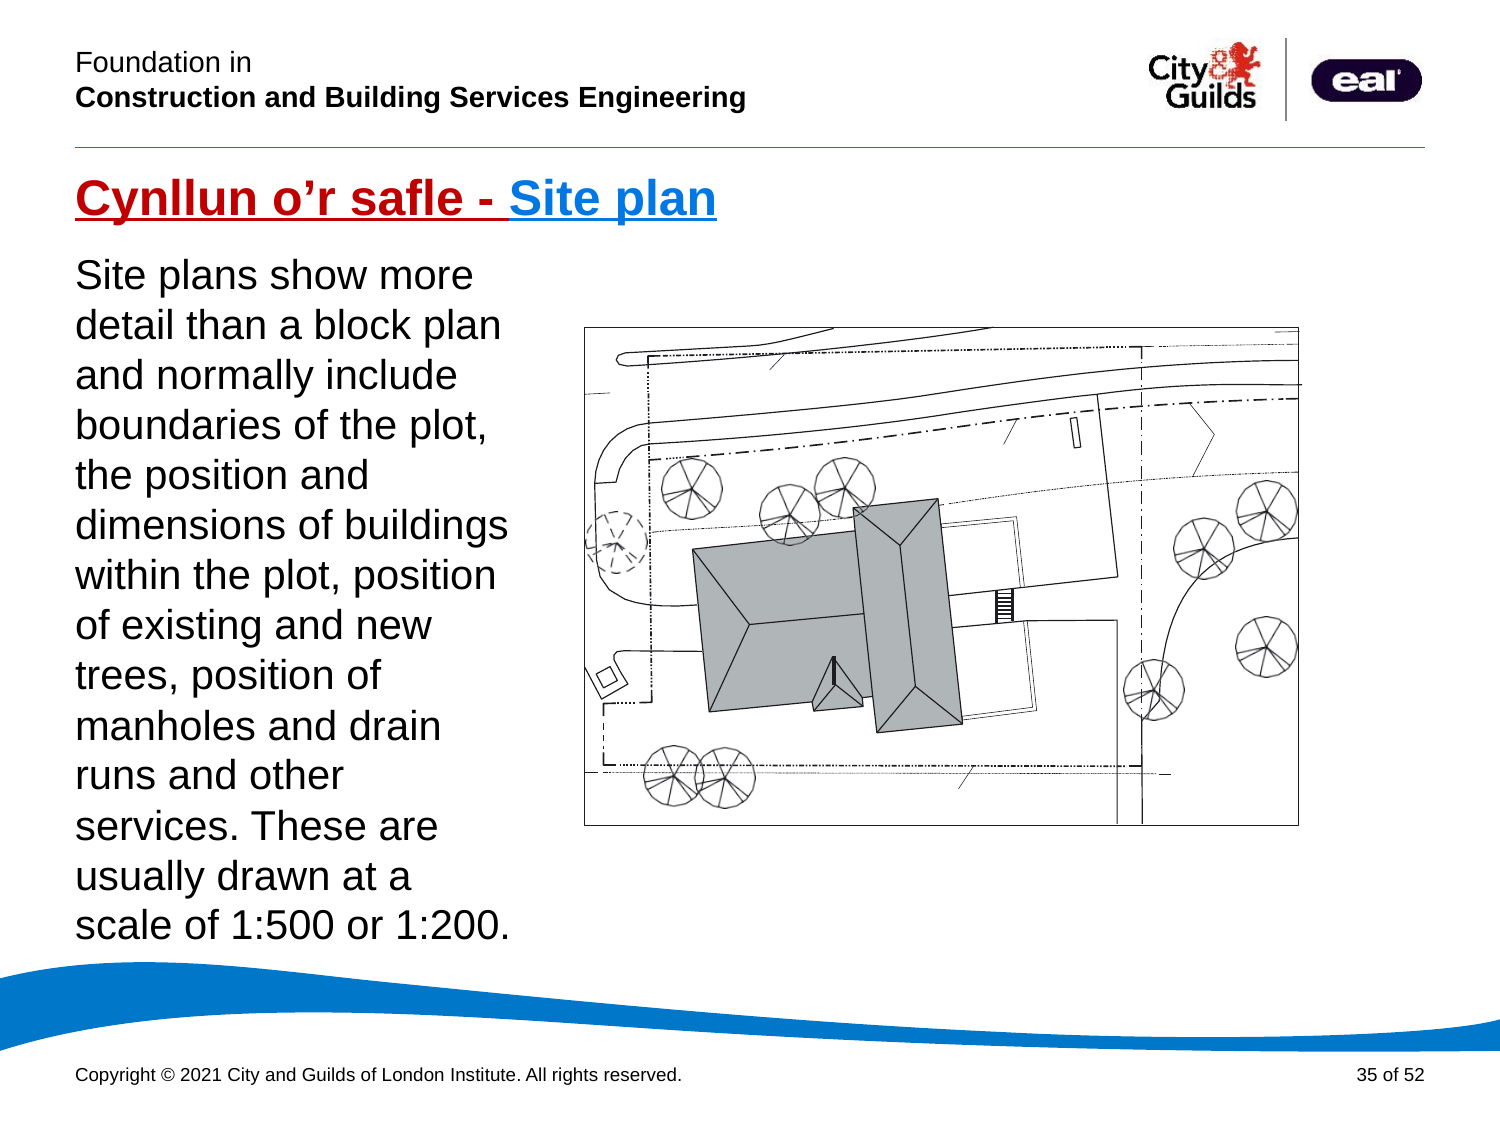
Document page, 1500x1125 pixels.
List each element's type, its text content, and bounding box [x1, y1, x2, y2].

picture [1149, 38, 1422, 121]
list Site plans show more detail than a block plan and normally include boundaries of the plot, the position and dimensions of buildings within the plot, position of existing and new trees, position of manholes and drain runs and other services. These are usually drawn at a scale of 1:500 or 1:200. [74, 247, 514, 946]
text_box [583, 325, 1304, 827]
title Cynllun o’r safle - Site plan [74, 165, 1426, 229]
